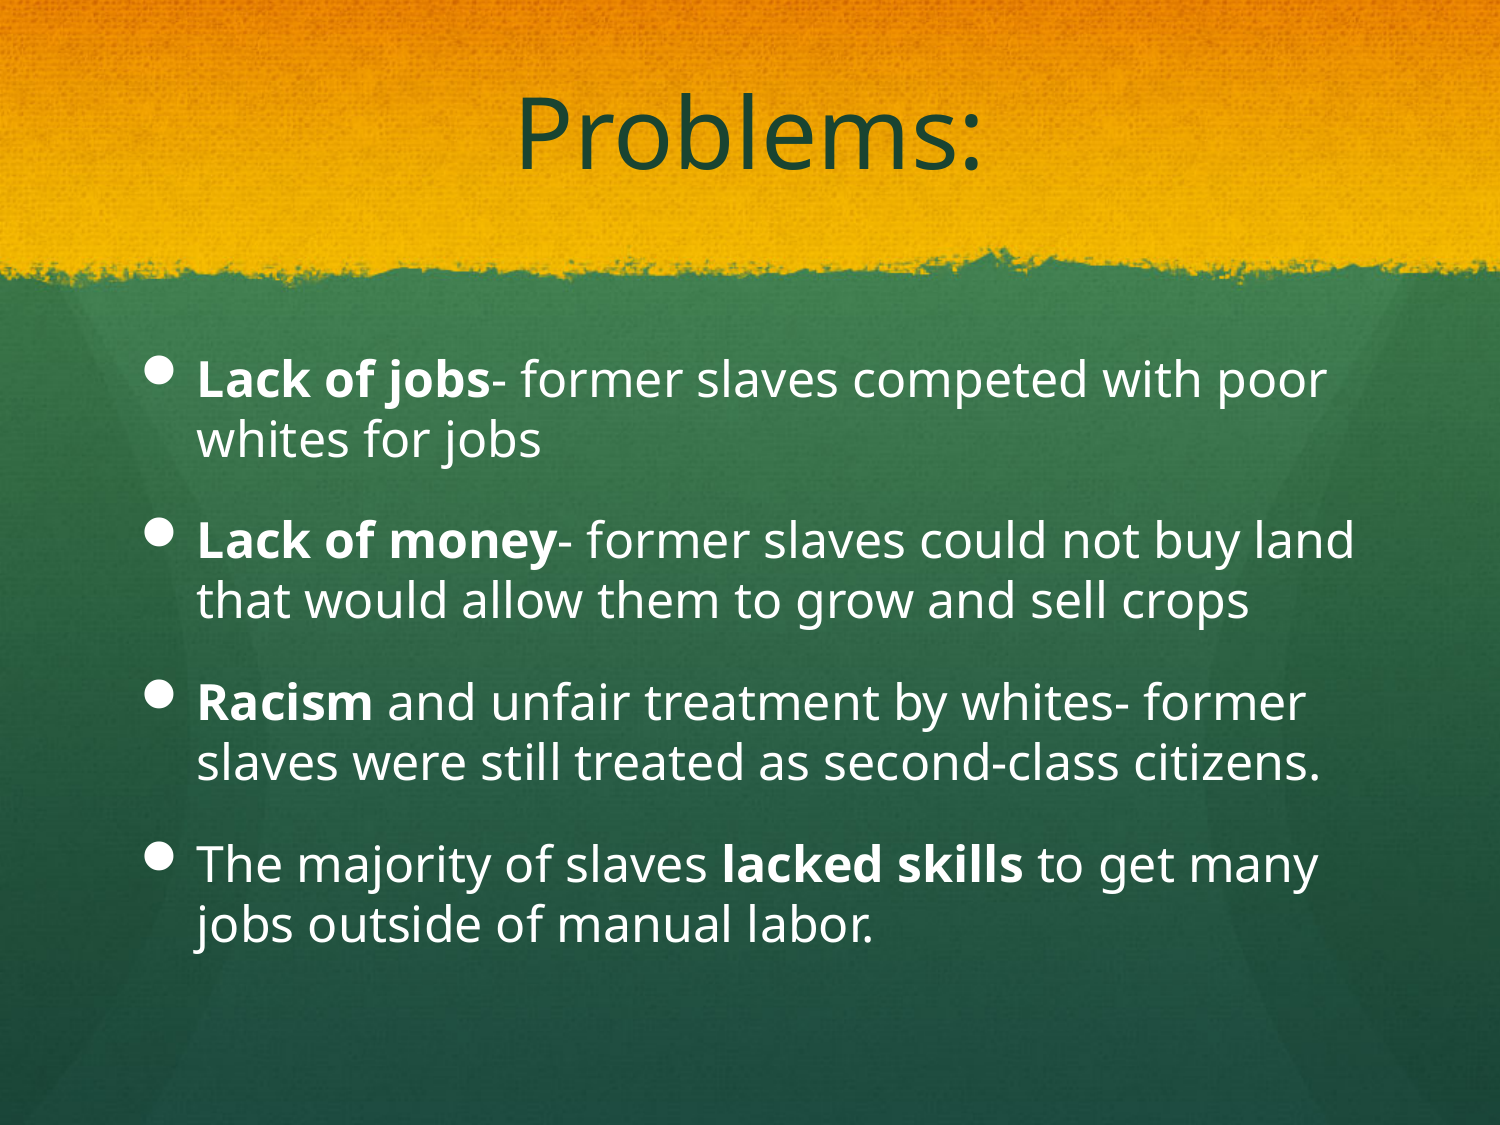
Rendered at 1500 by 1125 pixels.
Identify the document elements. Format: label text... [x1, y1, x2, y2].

picture [0, 0, 1500, 1125]
list Lack of jobs- former slaves competed with poor whites for jobs Lack of money- former slaves could not buy land that would allow them to grow and sell crops Racism and unfair treatment by whites- former slaves were still treated as second-class citizens. The majority of slaves lacked skills to get many jobs outside of manual labor. [125, 339, 1375, 1026]
title Problems: [125, 13, 1375, 246]
